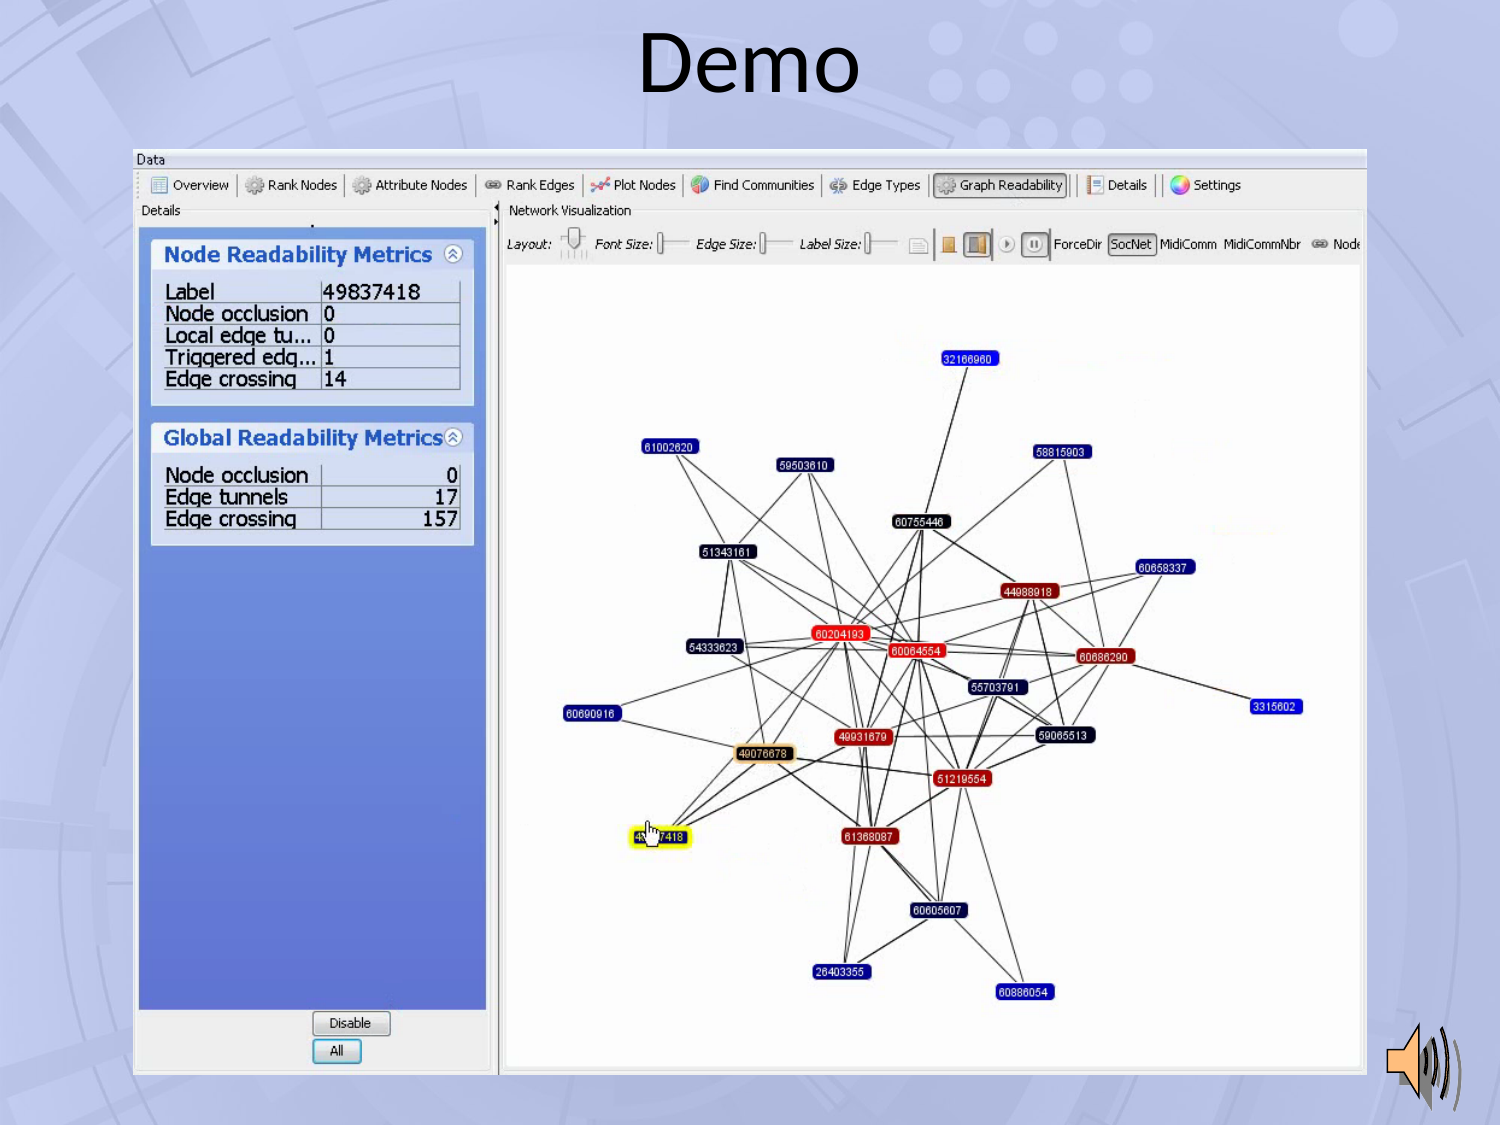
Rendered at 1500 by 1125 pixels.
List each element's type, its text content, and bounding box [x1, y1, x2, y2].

text_box [1424, 1047, 1428, 1075]
title Demo [75, 0, 1425, 150]
text_box [1440, 1027, 1449, 1099]
picture [0, 0, 1500, 1125]
text_box [1432, 1038, 1438, 1086]
text_box [1387, 1024, 1419, 1097]
